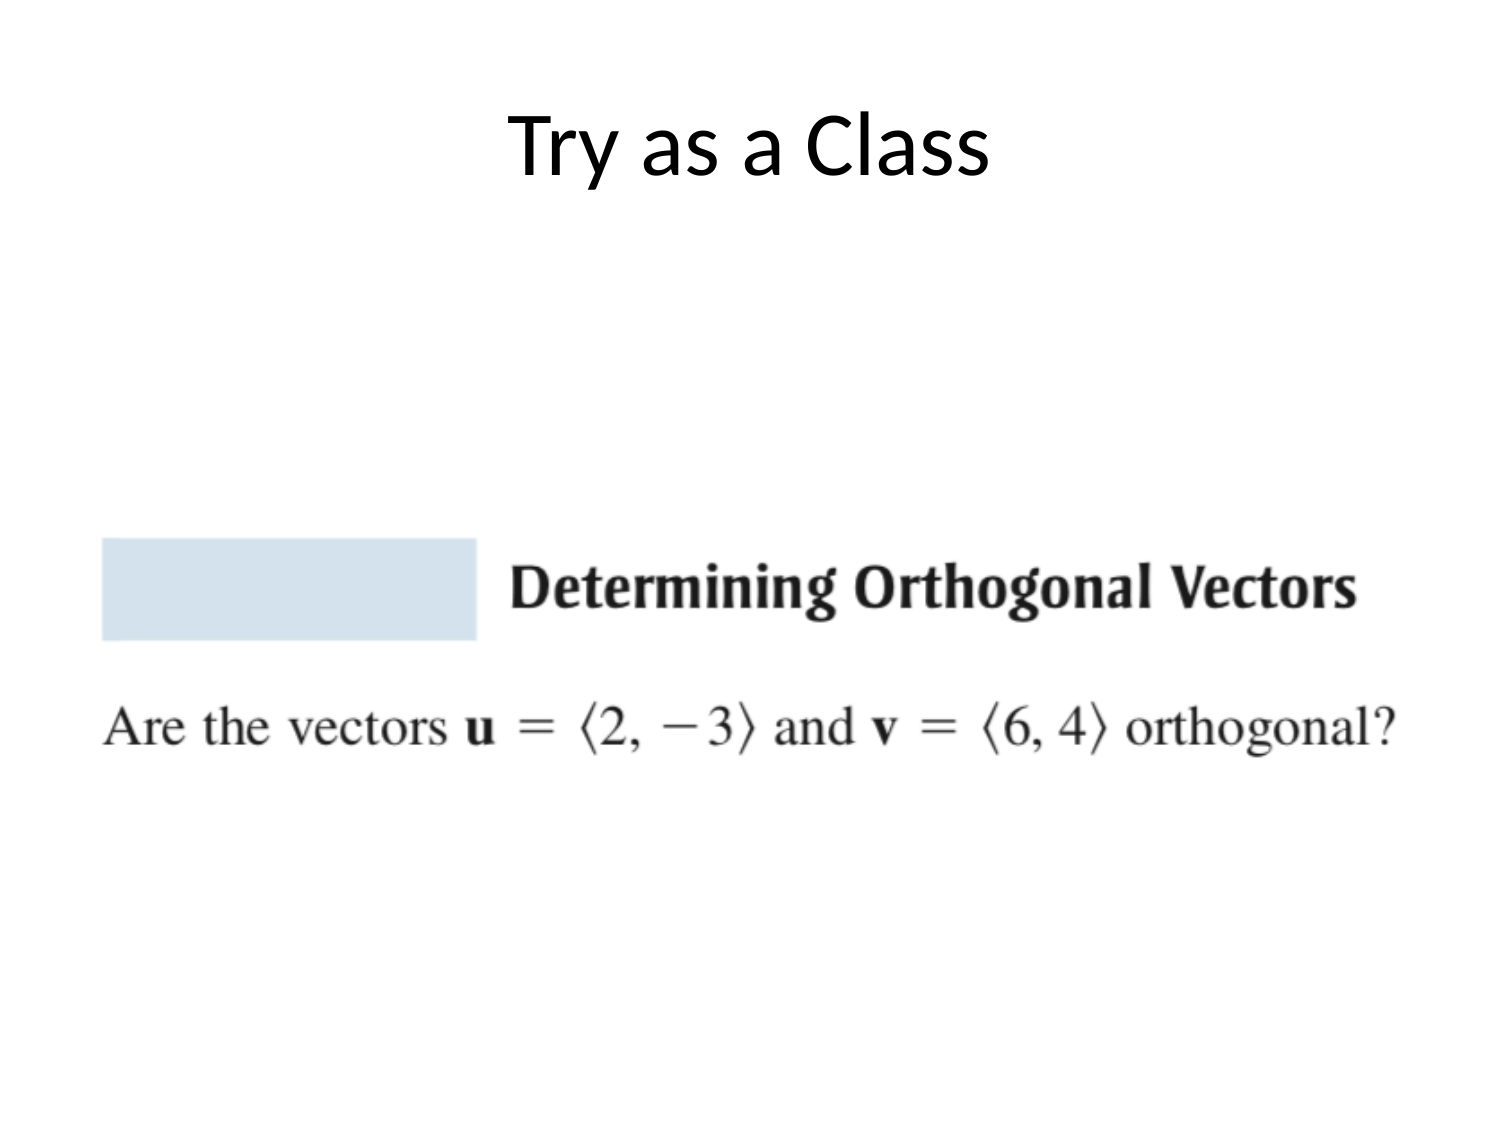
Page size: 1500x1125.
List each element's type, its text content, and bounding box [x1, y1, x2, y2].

title Try as a Class [75, 45, 1425, 233]
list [74, 262, 1426, 1006]
